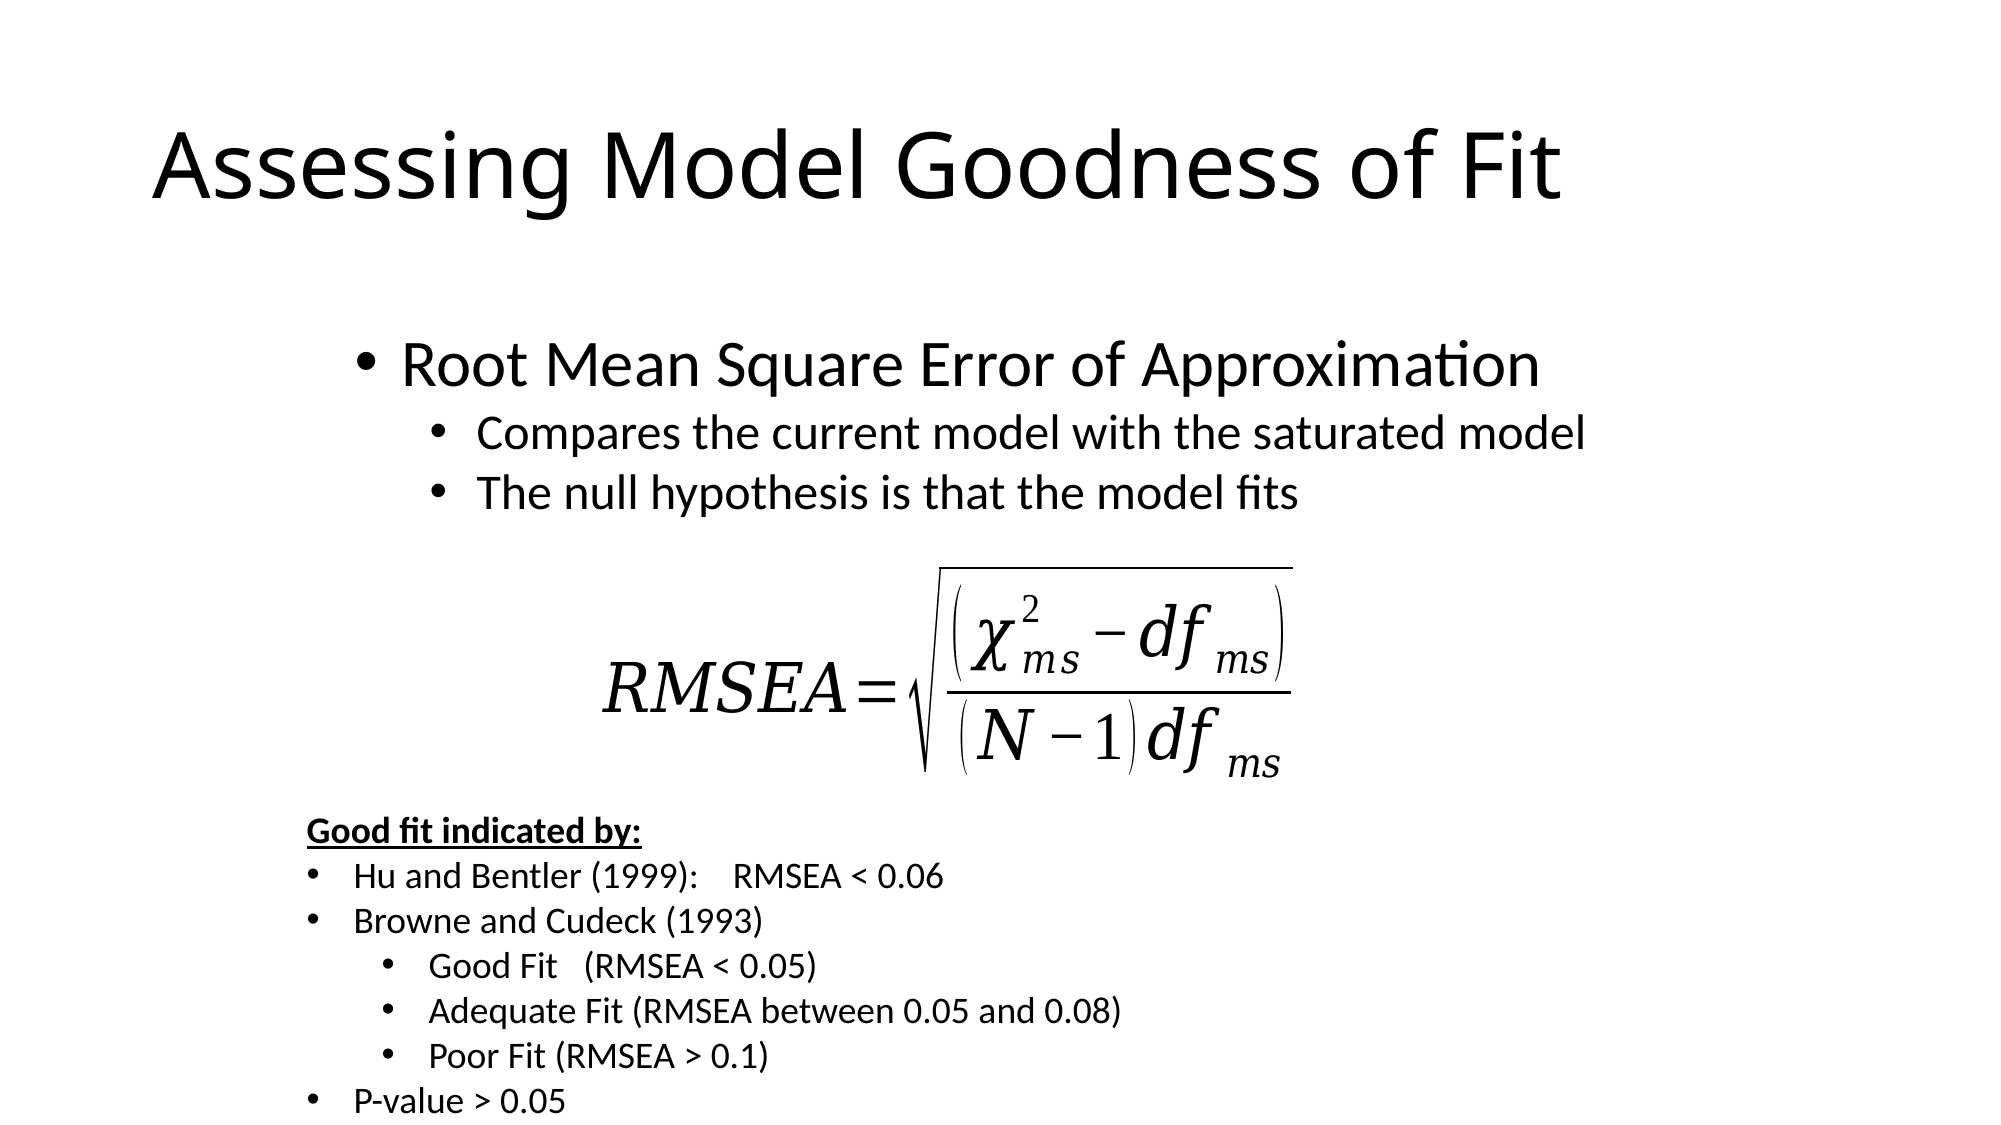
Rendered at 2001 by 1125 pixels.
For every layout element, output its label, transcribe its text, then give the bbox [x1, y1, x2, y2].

text_box Good fit indicated by: Hu and Bentler (1999): RMSEA < 0.06 Browne and Cudeck (1993) Good Fit (RMSEA < 0.05) Adequate Fit (RMSEA between 0.05 and 0.08) Poor Fit (RMSEA > 0.1) P-value > 0.05 [291, 798, 1138, 1125]
title Assessing Model Goodness of Fit [137, 59, 1863, 278]
text_box Root Mean Square Error of Approximation Compares the current model with the saturated model The null hypothesis is that the model fits [339, 312, 1603, 528]
